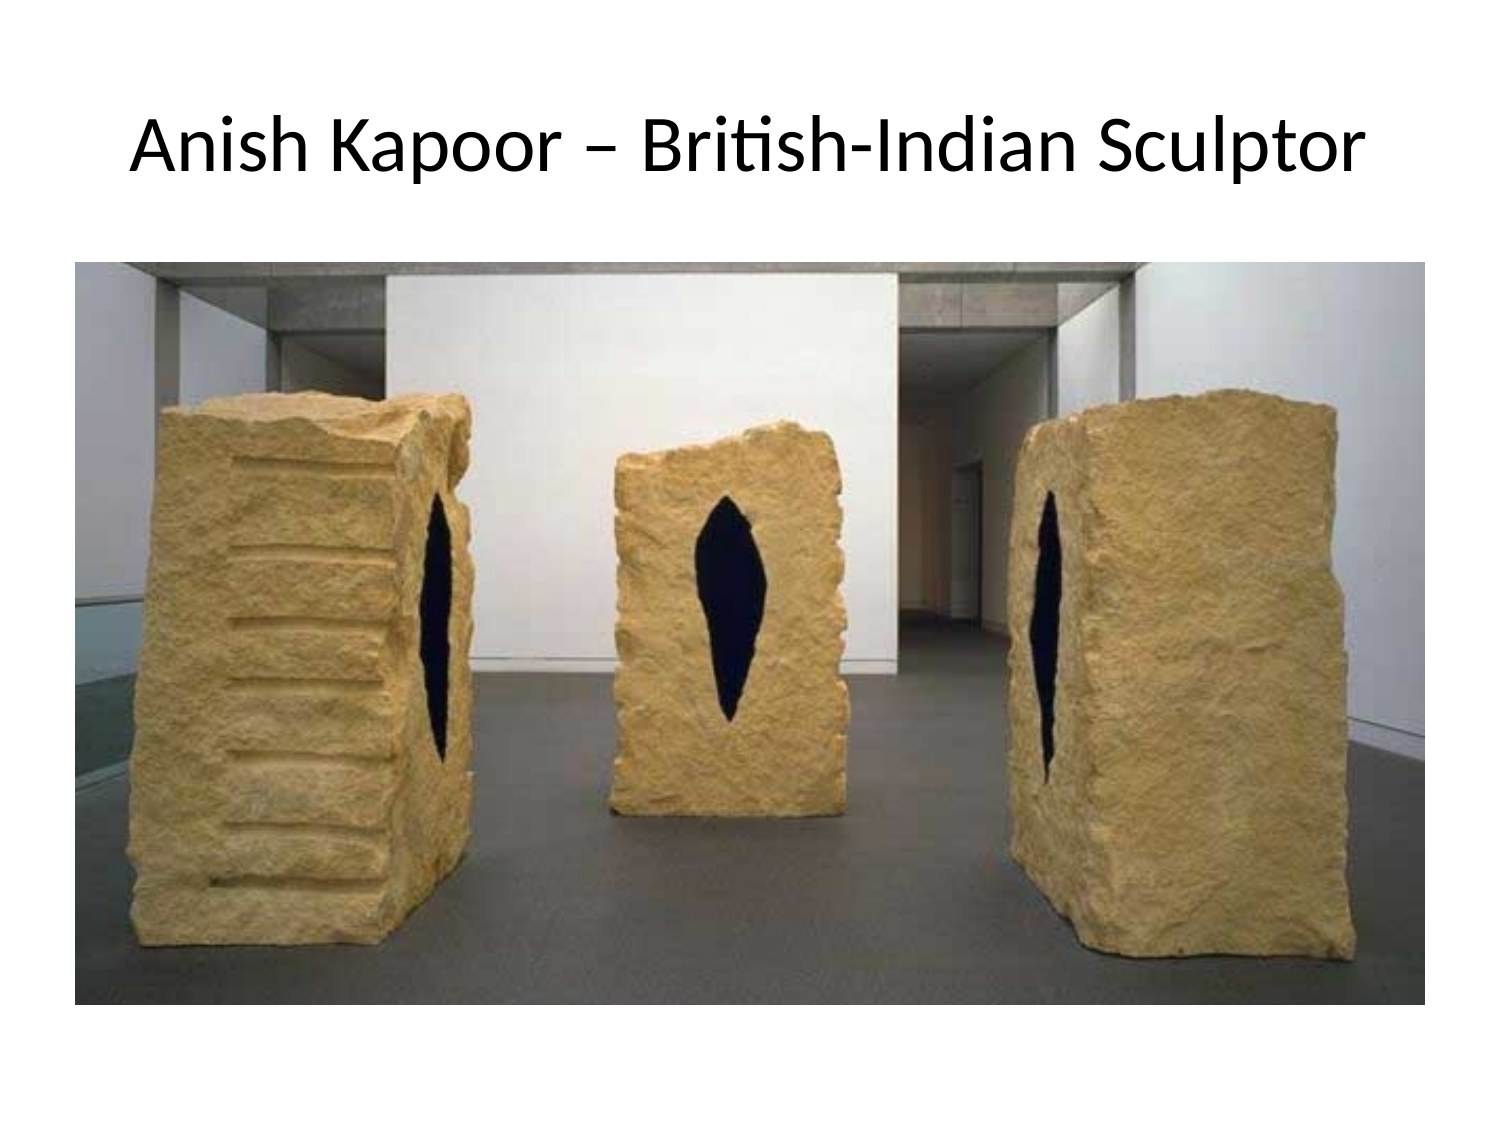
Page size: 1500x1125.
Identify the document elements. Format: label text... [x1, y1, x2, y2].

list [74, 262, 1426, 1006]
title Anish Kapoor – British-Indian Sculptor [75, 45, 1425, 233]
